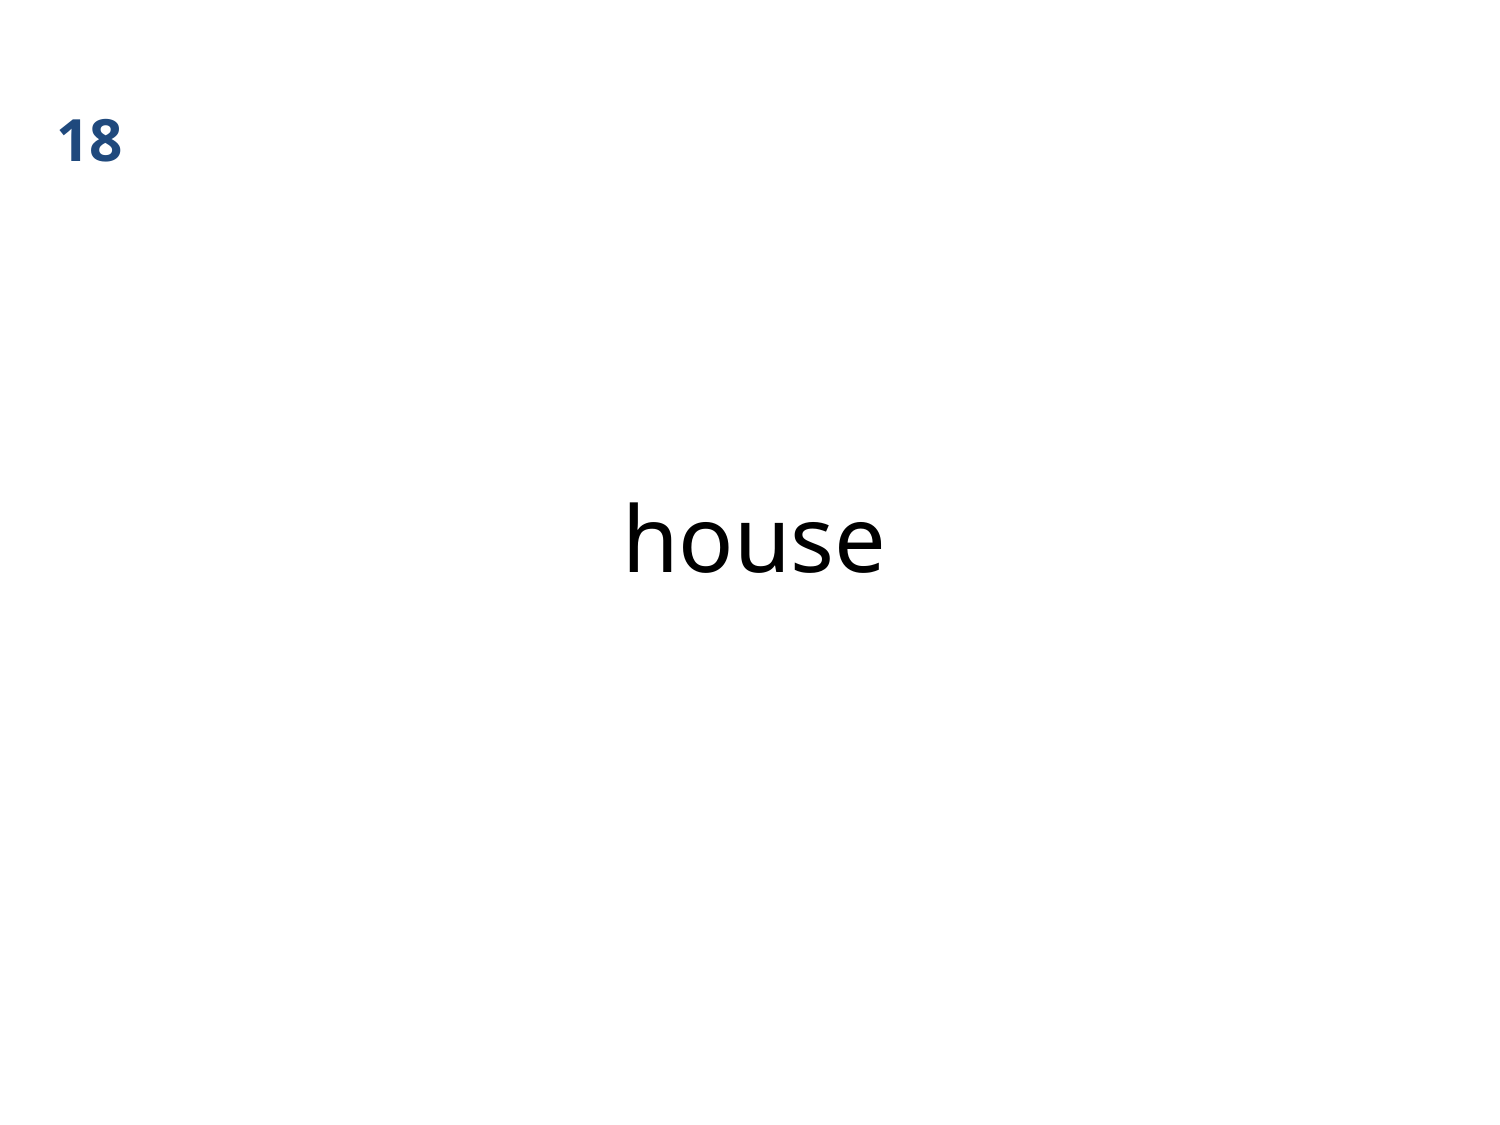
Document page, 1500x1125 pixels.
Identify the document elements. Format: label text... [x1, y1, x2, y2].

text_box house [303, 473, 1206, 599]
text_box 18 [41, 95, 143, 180]
